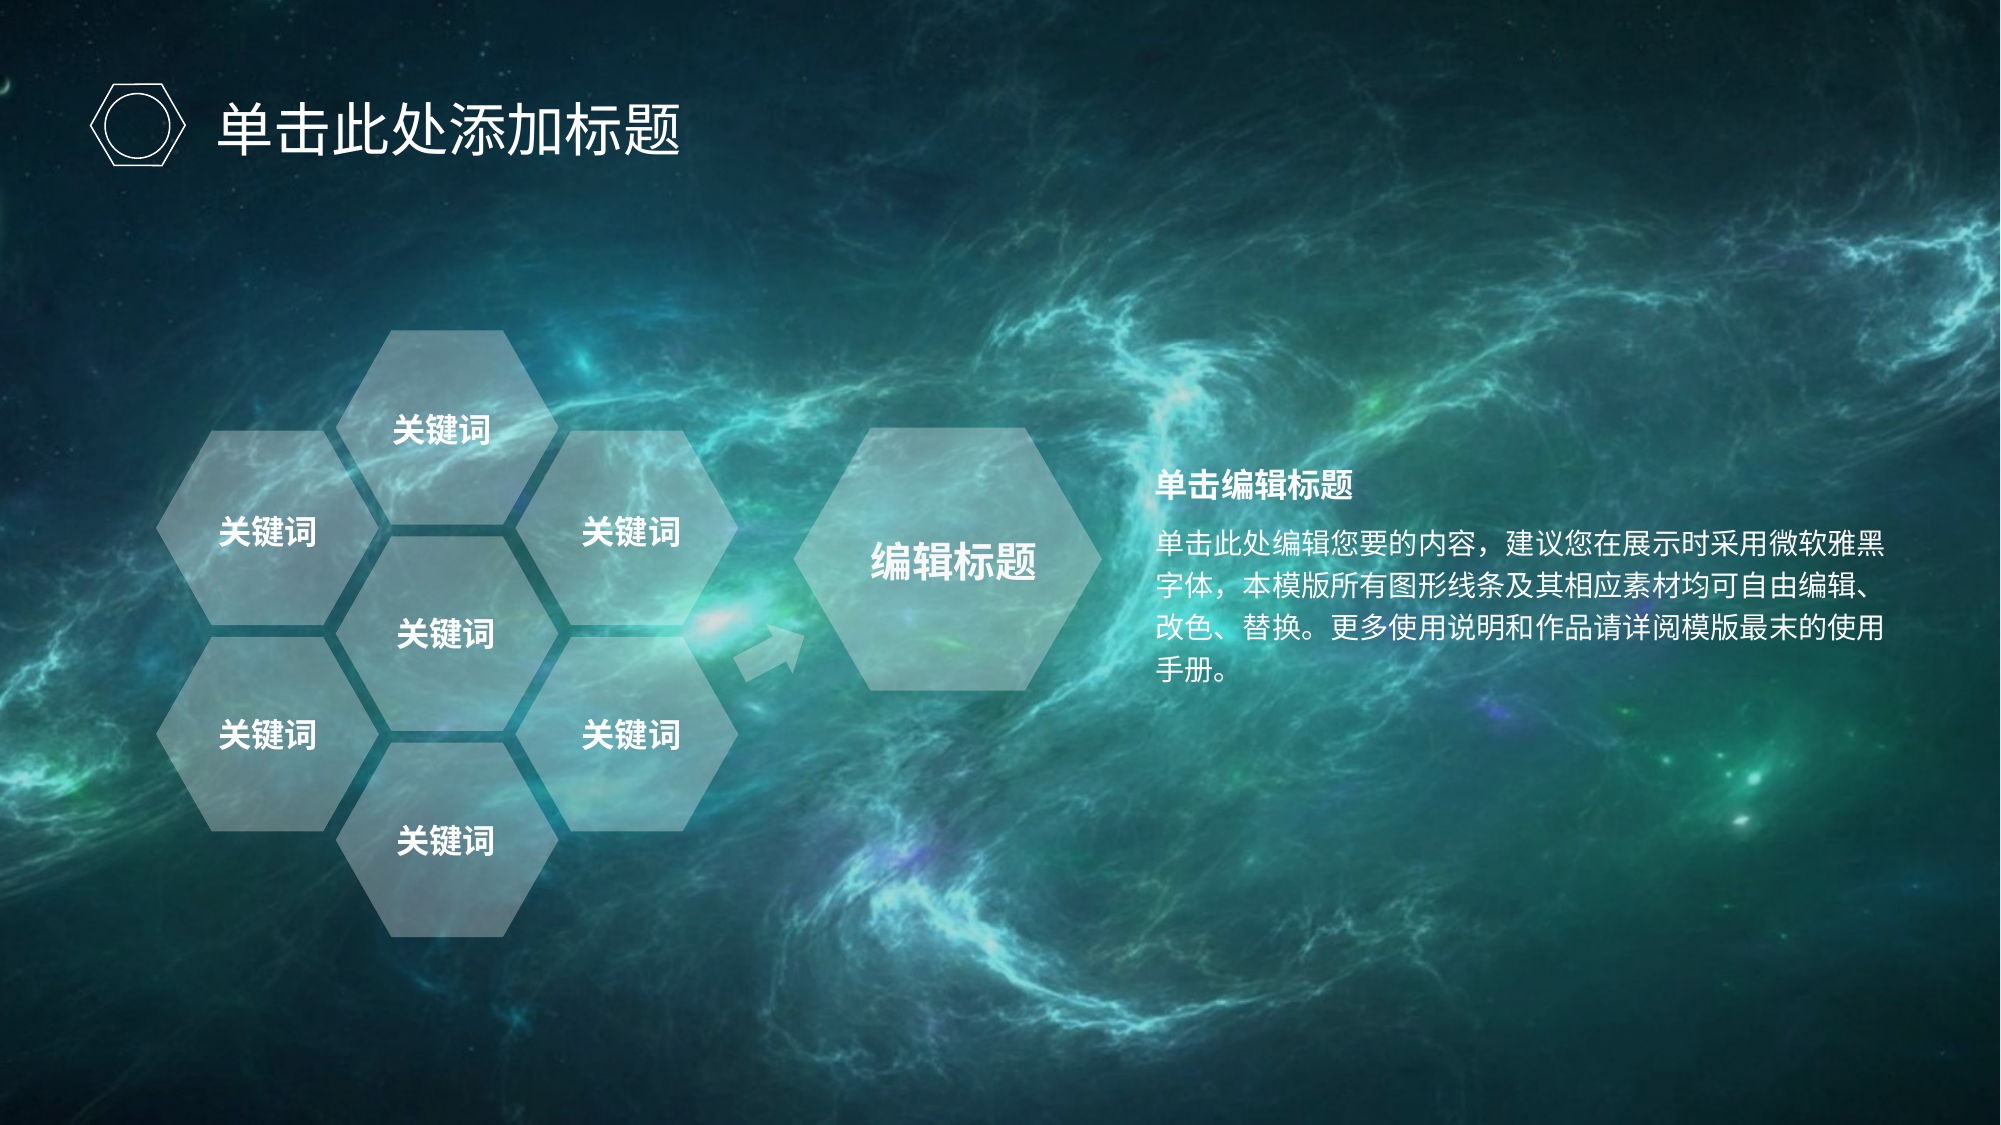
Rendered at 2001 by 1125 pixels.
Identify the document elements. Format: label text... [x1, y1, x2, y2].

text_box [731, 622, 806, 684]
text_box 关键词 [198, 713, 339, 754]
text_box 关键词 [561, 713, 702, 754]
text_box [90, 84, 186, 166]
text_box 关键词 [392, 409, 533, 450]
text_box 单击编辑标题 [1154, 464, 1607, 505]
text_box [334, 329, 560, 526]
text_box [792, 426, 1104, 692]
text_box 关键词 [198, 510, 339, 551]
text_box [514, 429, 740, 627]
text_box 单击此处编辑您要的内容，建议您在展示时采用微软雅黑字体，本模版所有图形线条及其相应素材均可自由编辑、改色、替换。更多使用说明和作品请详阅模版最末的使用手册。 [1154, 518, 1898, 687]
text_box 单击此处添加标题 [186, 93, 719, 164]
text_box 关键词 [396, 613, 537, 654]
text_box [514, 635, 740, 833]
text_box [0, 0, 2000, 1125]
text_box [154, 429, 381, 627]
text_box [334, 535, 560, 732]
text_box [334, 741, 560, 939]
text_box 关键词 [561, 510, 702, 551]
text_box 编辑标题 [829, 528, 1079, 594]
text_box [154, 635, 381, 833]
text_box 关键词 [396, 819, 537, 860]
